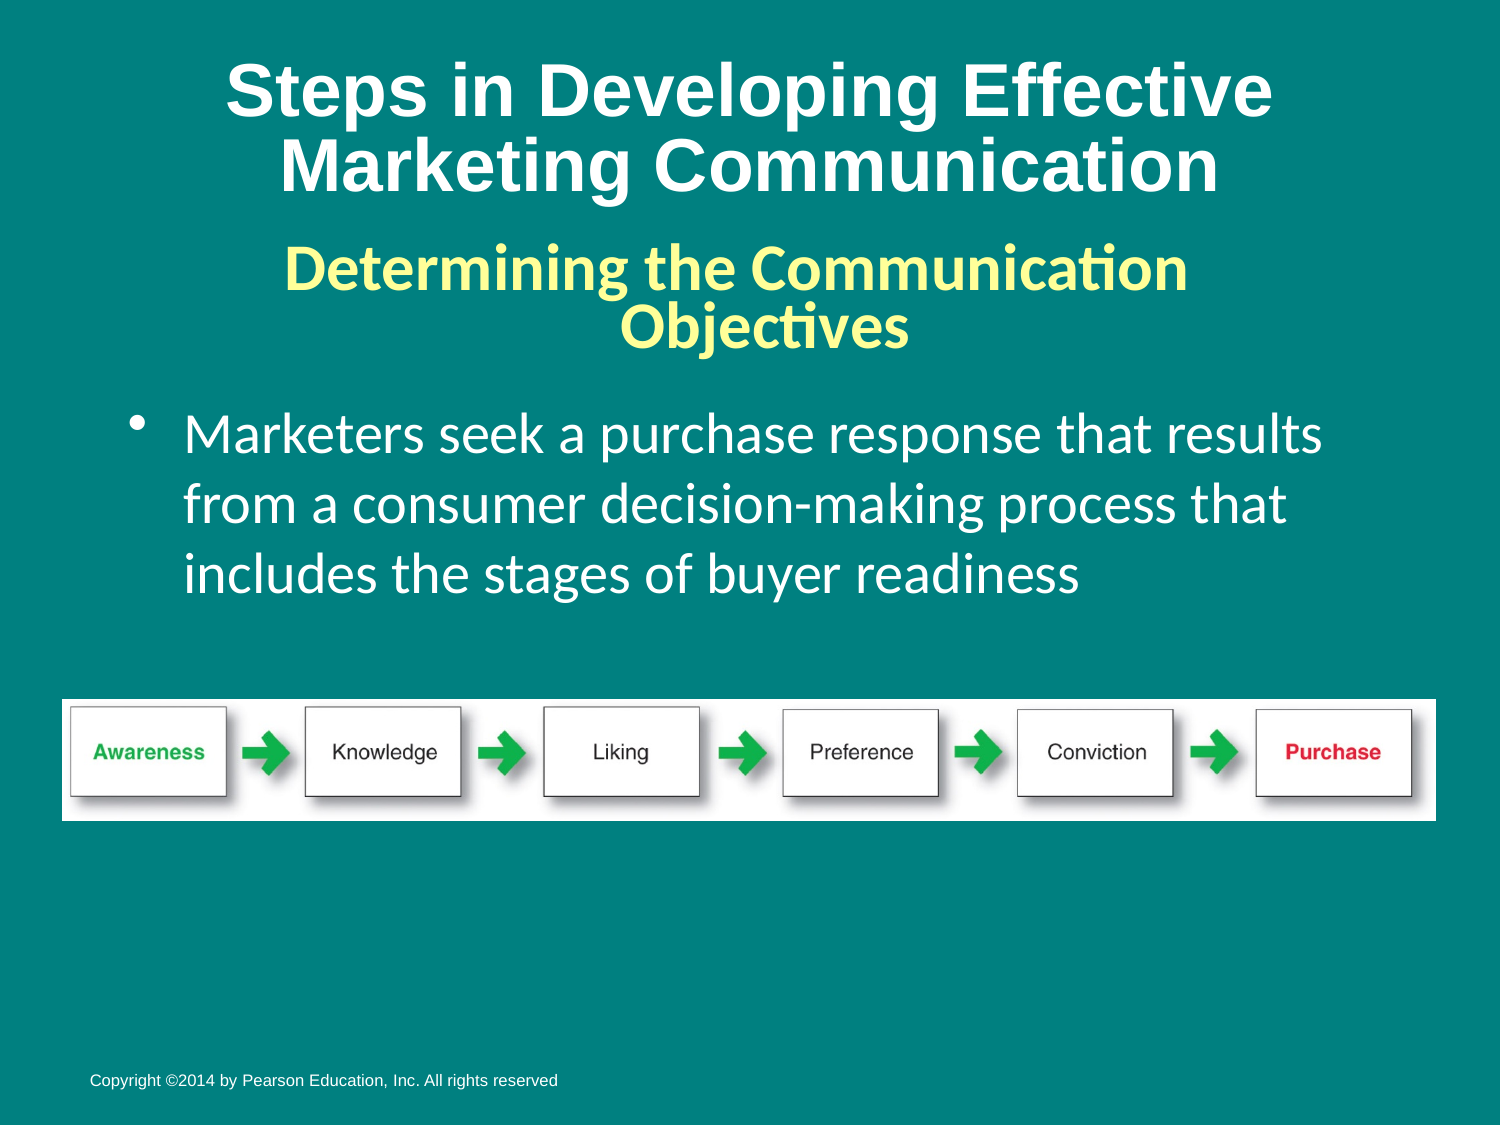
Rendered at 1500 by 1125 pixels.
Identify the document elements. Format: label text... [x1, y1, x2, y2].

text_box Copyright ©2014 by Pearson Education, Inc. All rights reserved [74, 1062, 825, 1098]
list Marketers seek a purchase response that results from a consumer decision-making process that includes the stages of buyer readiness [112, 387, 1388, 663]
title Steps in Developing Effective Marketing Communication [112, 37, 1388, 226]
picture [62, 699, 1437, 822]
list Determining the Communication Objectives [149, 237, 1326, 301]
